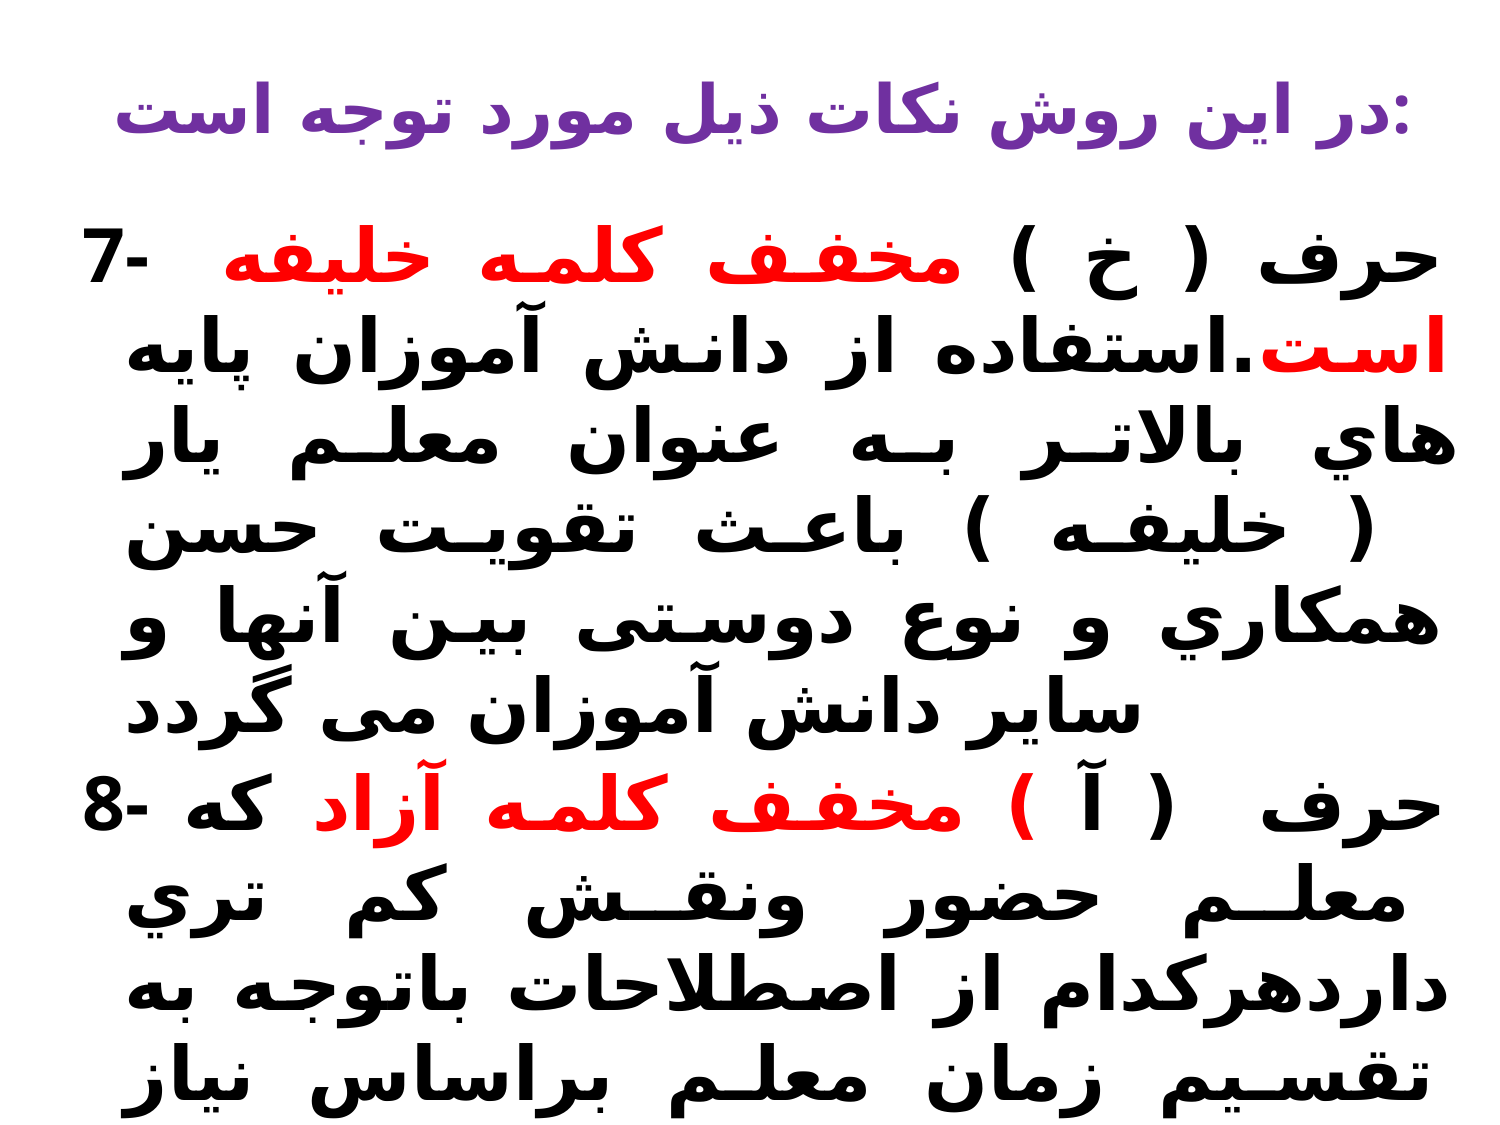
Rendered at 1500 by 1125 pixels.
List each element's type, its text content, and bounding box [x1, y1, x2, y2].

title در این روش نکات ذیل مورد توجه است: [50, 37, 1475, 175]
list 7- حرف ( خ ) مخفف کلمه خلیفه است.استفاده از دانش آموزان پایه هاي بالاتر به عنوان معلم یار ( خلیفه ) باعث تقویت حسن همکاري و نوع دوستی بین آنها و سایر دانش آموزان می گردد 8- حرف ( آ ) مخفف کلمه آزاد که معلم حضور ونقش کم تري داردهرکدام از اصطلاحات باتوجه به تقسیم زمان معلم براساس نیاز درس به حضور معلم است نه توجه به یک در س با توجه به اهمیت آن ونادیده گرفتن دروس دیگر. [50, 200, 1475, 1063]
